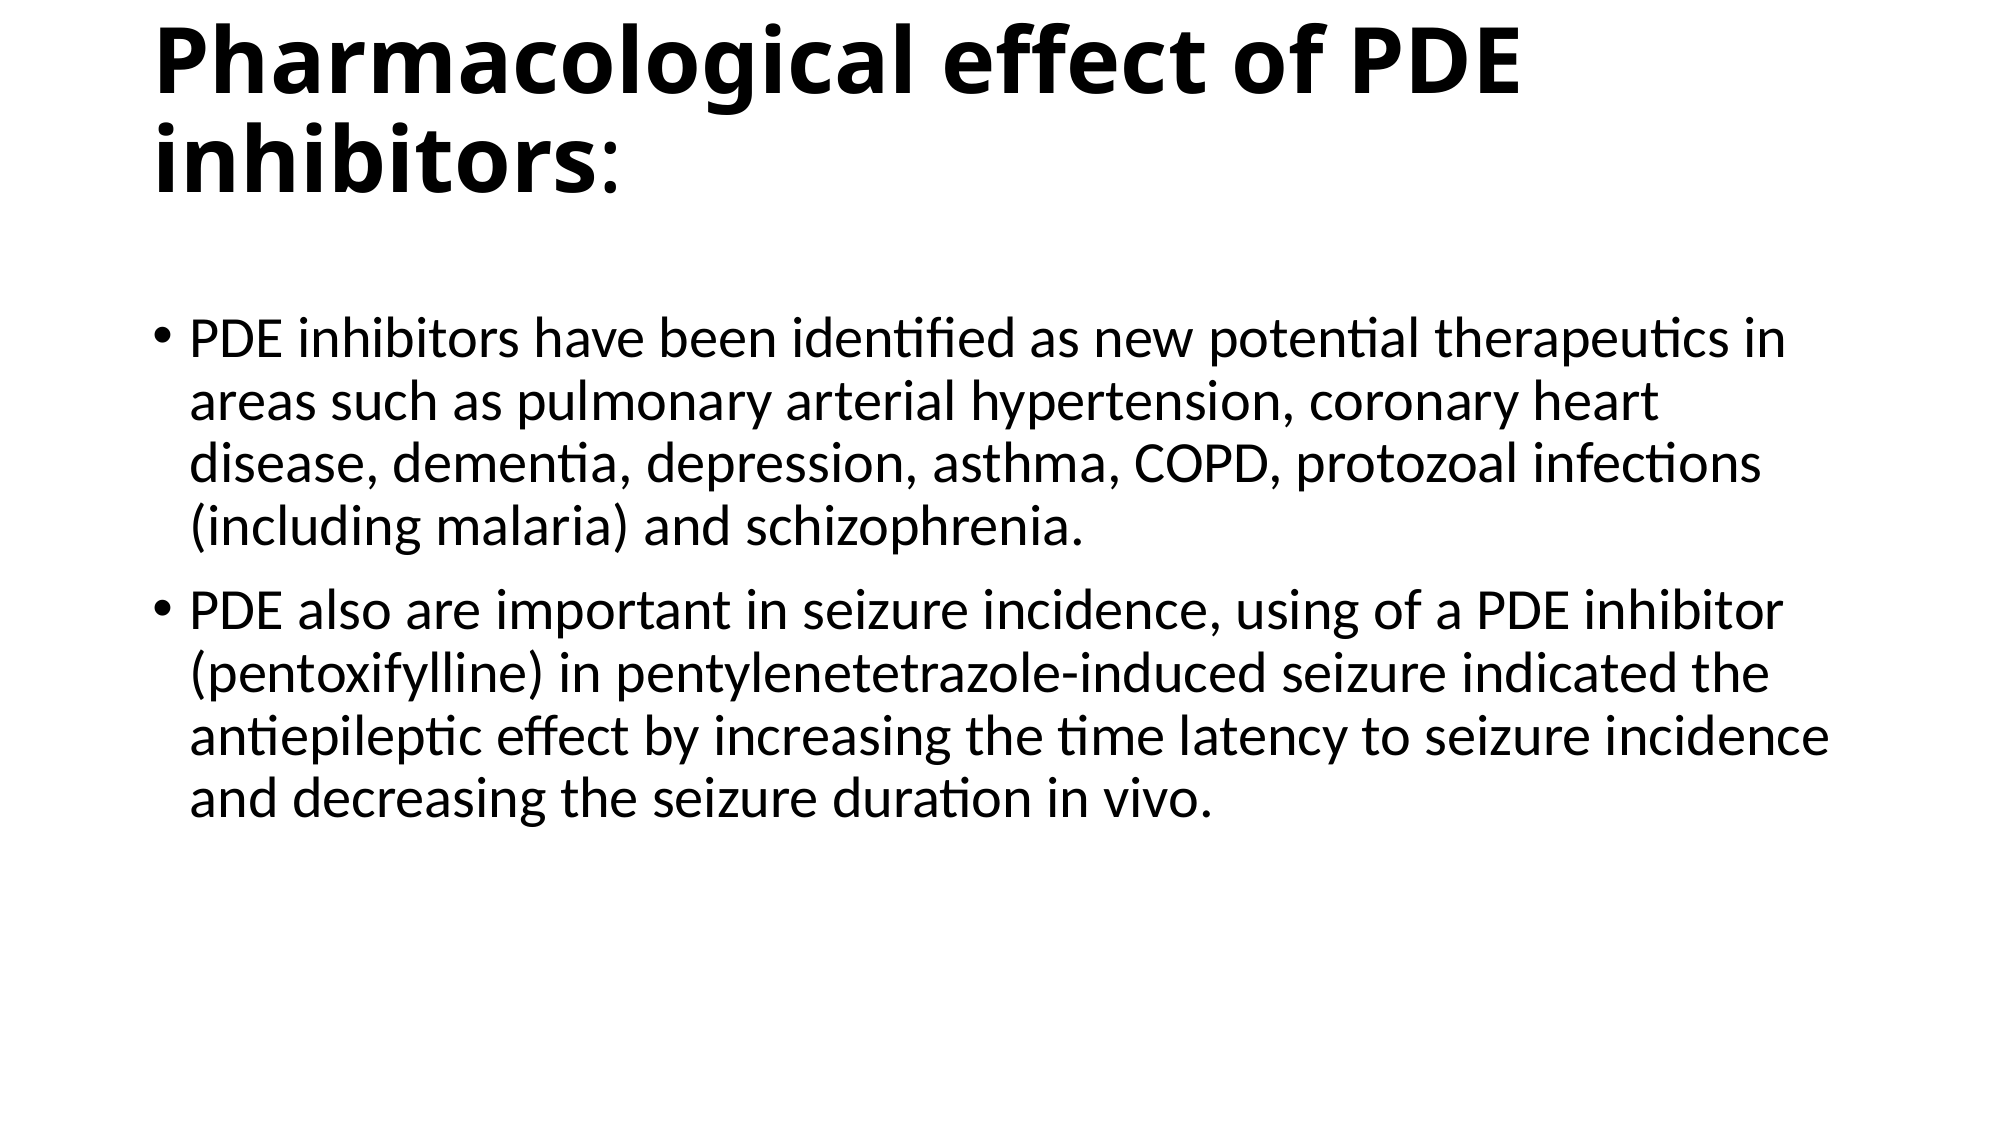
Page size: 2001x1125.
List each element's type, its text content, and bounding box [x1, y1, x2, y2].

title Pharmacological effect of PDE inhibitors: [137, 59, 1863, 278]
list PDE inhibitors have been identified as new potential therapeutics in areas such as pulmonary arterial hypertension, coronary heart disease, dementia, depression, asthma, COPD, protozoal infections (including malaria) and schizophrenia. PDE also are important in seizure incidence, using of a PDE inhibitor (pentoxifylline) in pentylenetetrazole-induced seizure indicated the antiepileptic effect by increasing the time latency to seizure incidence and decreasing the seizure duration in vivo. [137, 299, 1863, 1014]
